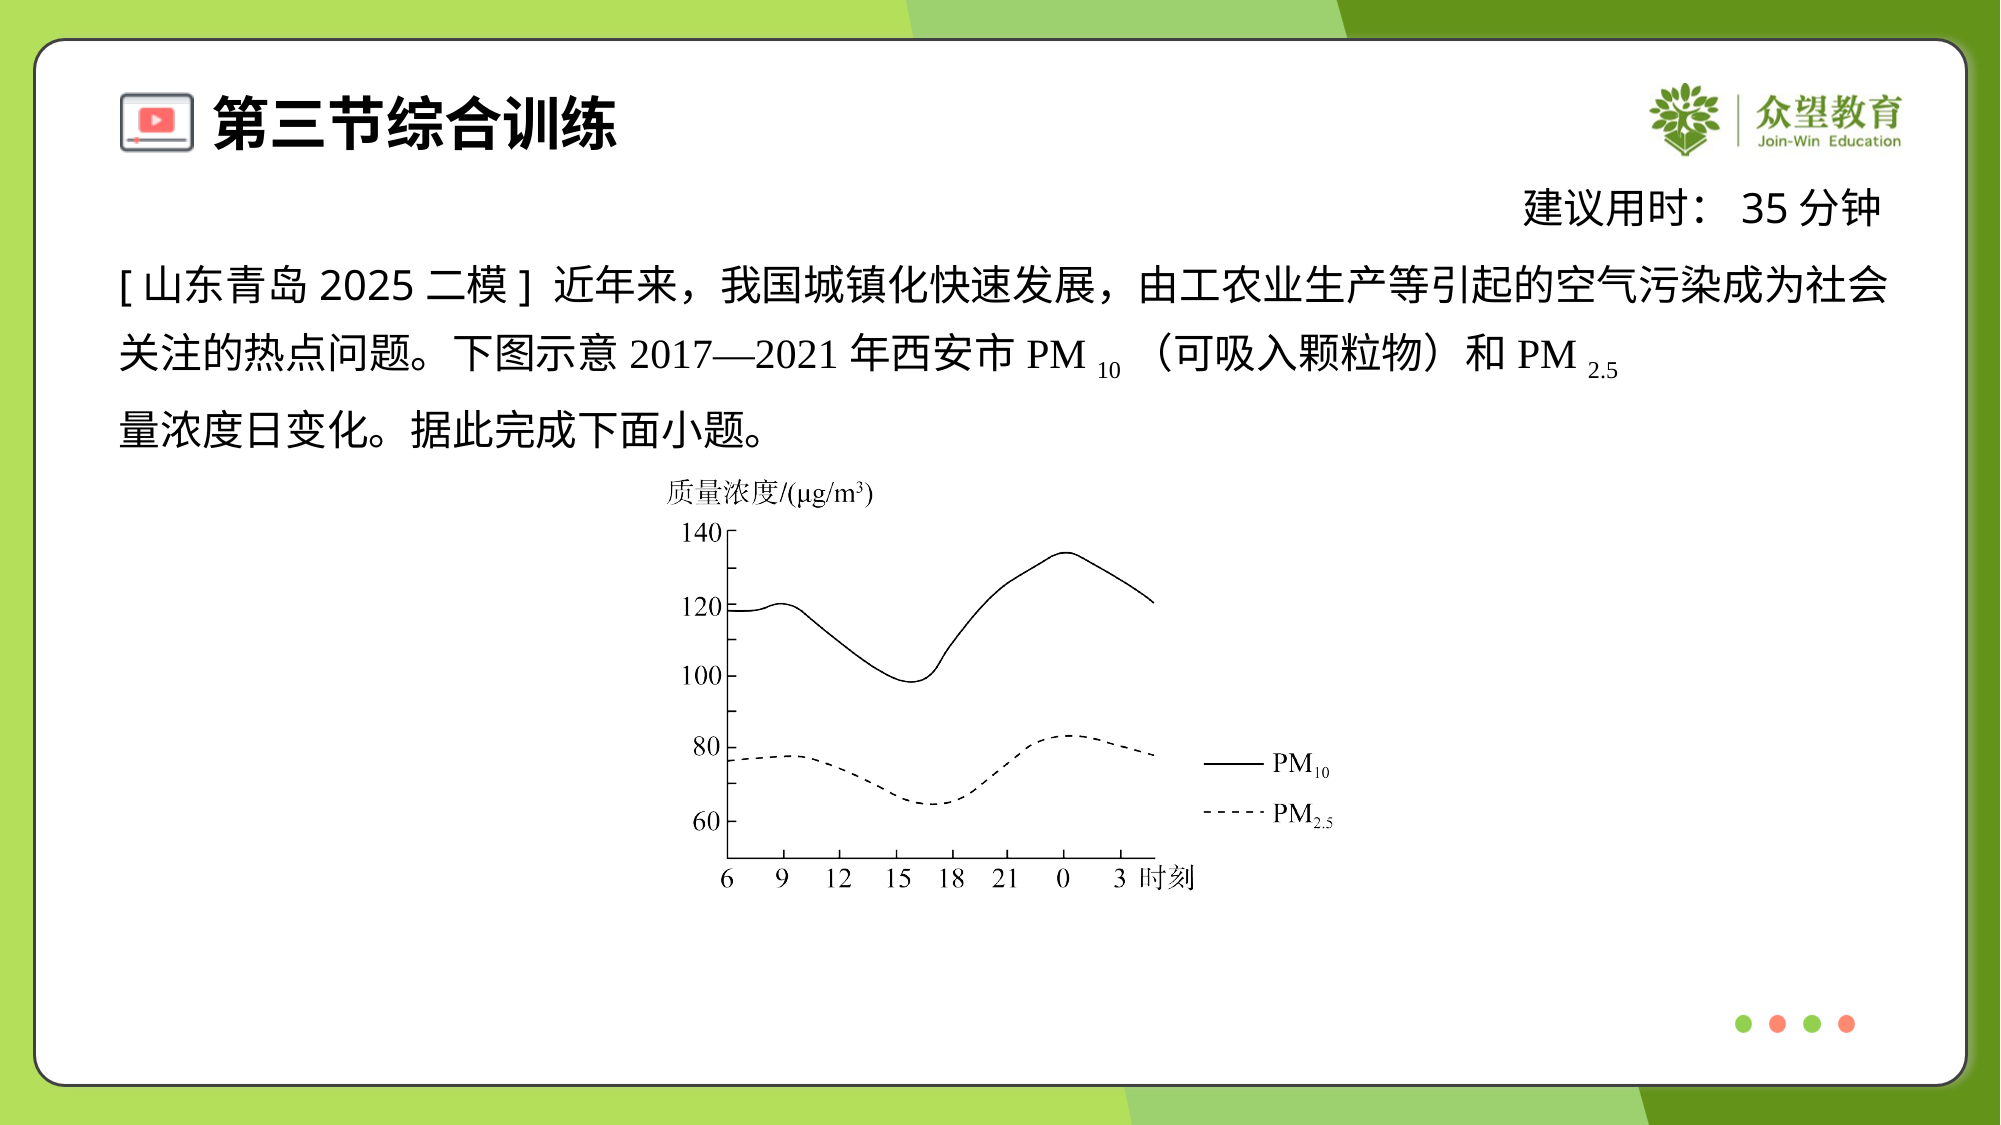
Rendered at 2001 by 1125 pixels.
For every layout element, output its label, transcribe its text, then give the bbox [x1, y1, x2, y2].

text_box [山东青岛2025二模] 近年来，我国城镇化快速发展，由工农业生产等引起的空气污染成为社会 关注的热点问题。下图示意2017—2021年西安市PM 10（可吸入颗粒物）和PM 2.5 （细颗粒物）质 量浓度日变化。据此完成下面小题。 [118, 233, 1883, 447]
picture [0, 0, 2000, 1125]
text_box 建议用时：35分钟 [118, 158, 1883, 233]
